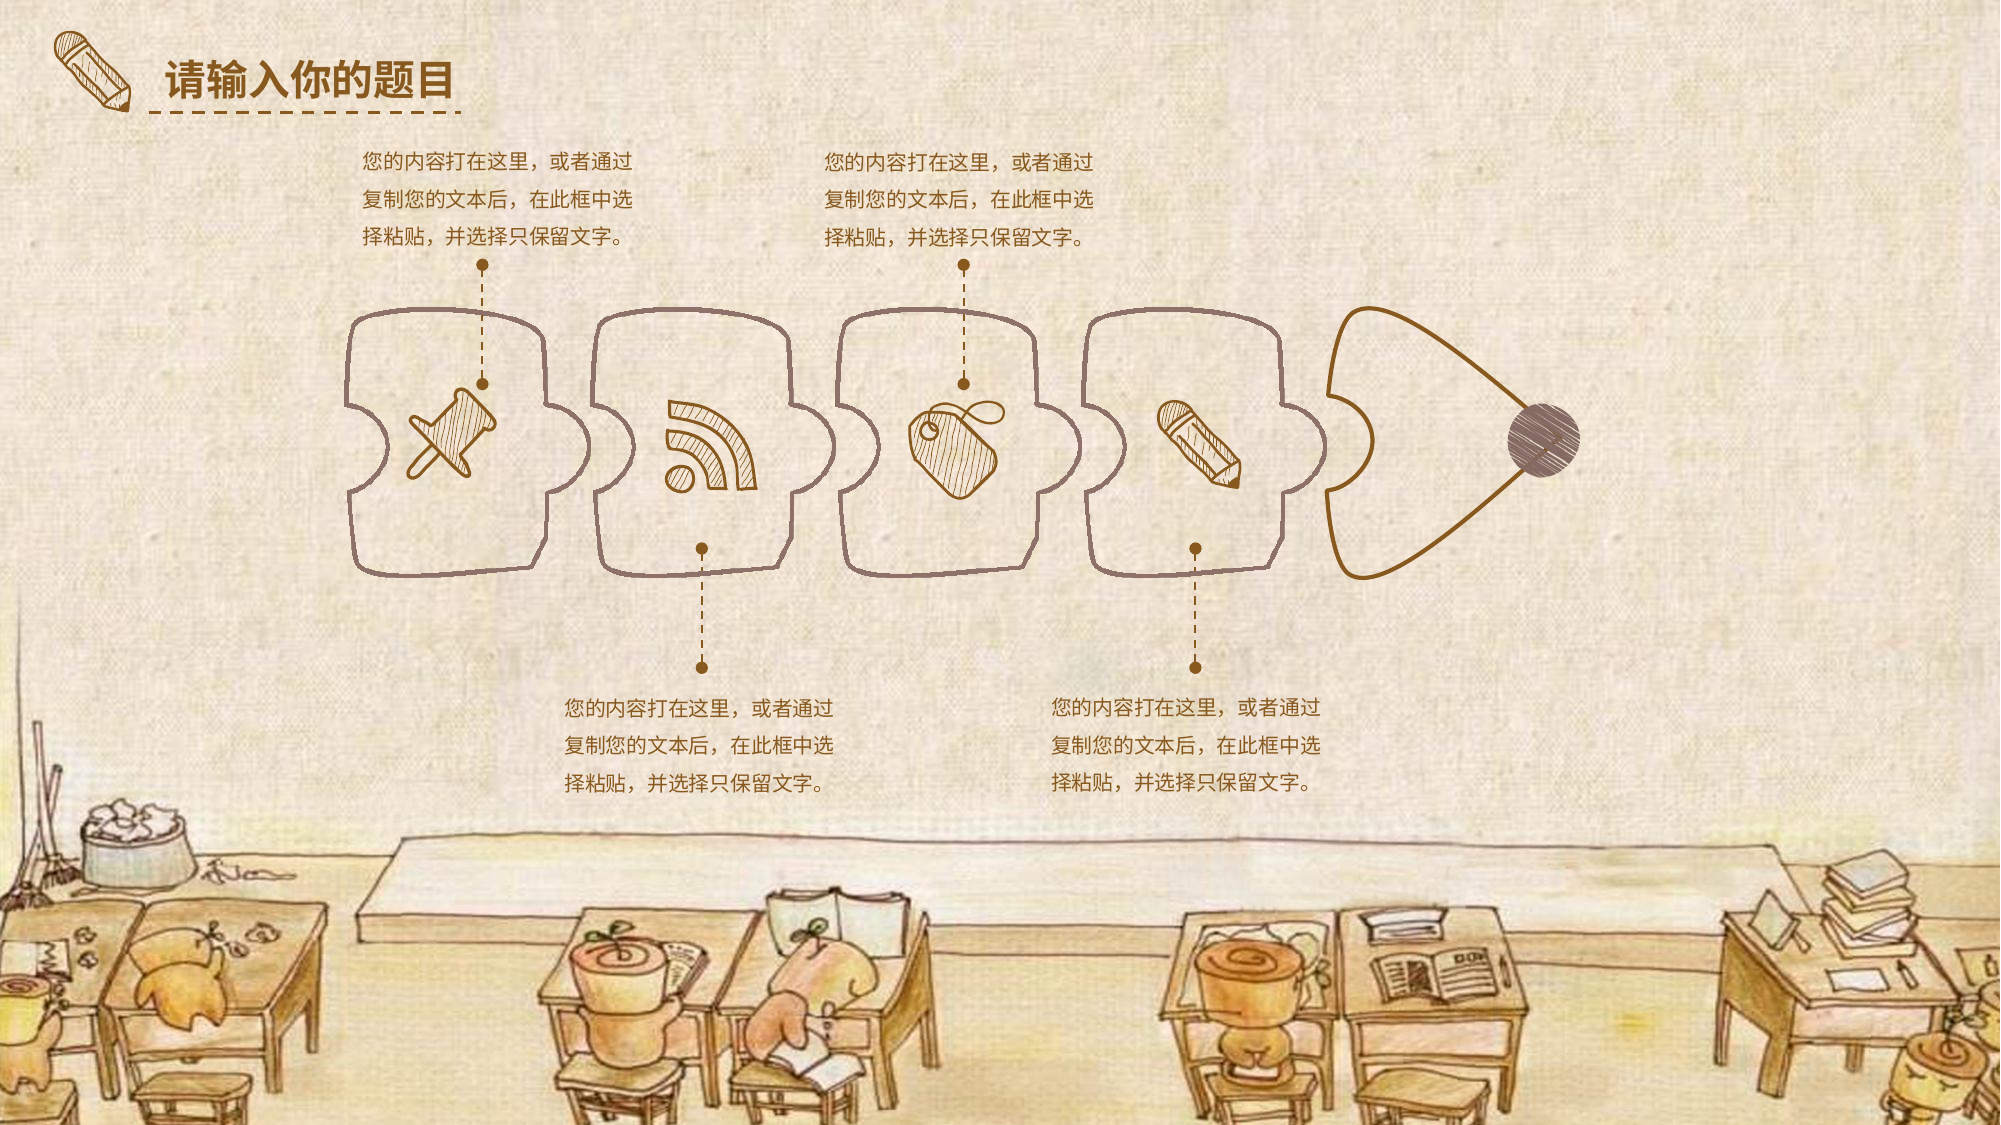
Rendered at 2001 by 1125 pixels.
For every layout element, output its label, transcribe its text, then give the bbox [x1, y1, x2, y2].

picture [0, 0, 2000, 1125]
text_box 您的内容打在这里，或者通过复制您的文本后，在此框中选择粘贴，并选择只保留文字。 [348, 128, 659, 257]
text_box [476, 258, 489, 298]
text_box 您的内容打在这里，或者通过复制您的文本后，在此框中选择粘贴，并选择只保留文字。 [549, 675, 861, 803]
text_box [1189, 578, 1202, 674]
text_box [957, 258, 970, 298]
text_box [344, 298, 1581, 578]
text_box [695, 578, 709, 674]
text_box 您的内容打在这里，或者通过复制您的文本后，在此框中选择粘贴，并选择只保留文字。 [1036, 675, 1347, 803]
text_box 您的内容打在这里，或者通过复制您的文本后，在此框中选择粘贴，并选择只保留文字。 [809, 129, 1121, 257]
